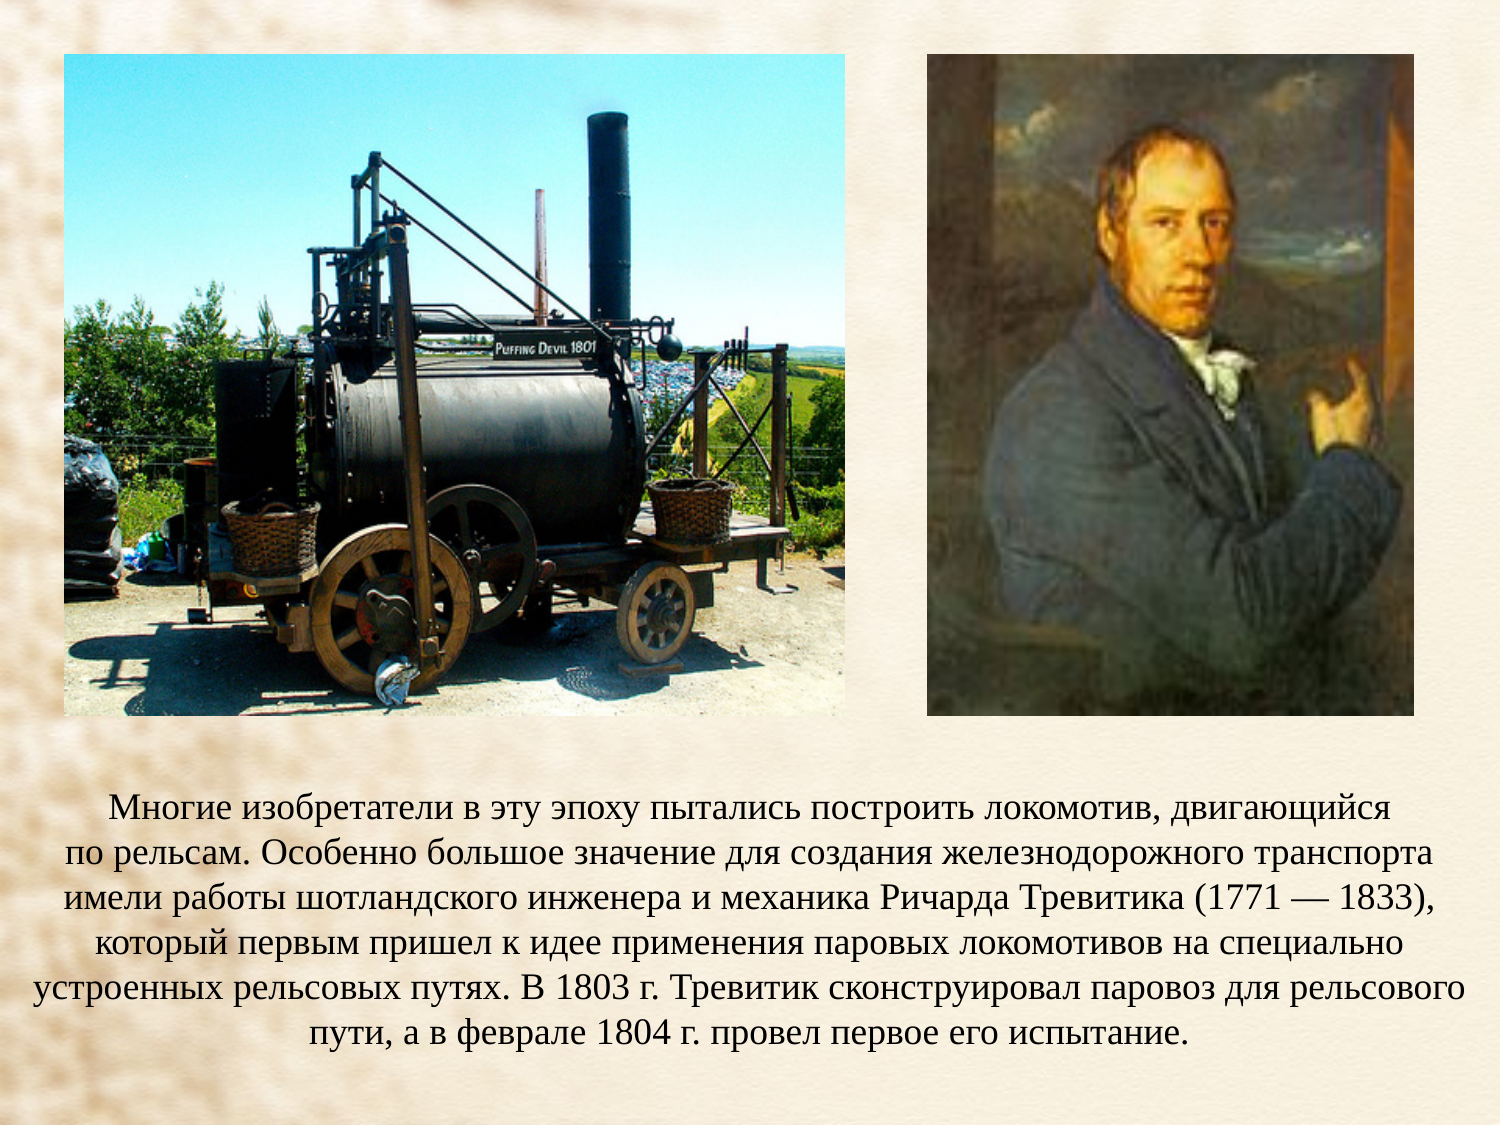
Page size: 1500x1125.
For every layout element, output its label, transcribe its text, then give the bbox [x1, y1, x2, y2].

picture [0, 0, 1500, 1125]
text_box Многие изобретатели в эту эпоху пытались построить локомотив, двигающийся по рельсам. Особенно большое значение для создания железнодорожного транспорта имели работы шотландского инженера и механика Ричарда Тревитика (1771 — 1833), который первым пришел к идее применения паровых локомотивов на специально устроенных рельсовых путях. В 1803 г. Тревитик сконструировал паровоз для рельсового пути, а в феврале 1804 г. провел первое его испытание. [17, 775, 1483, 1060]
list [64, 54, 845, 717]
